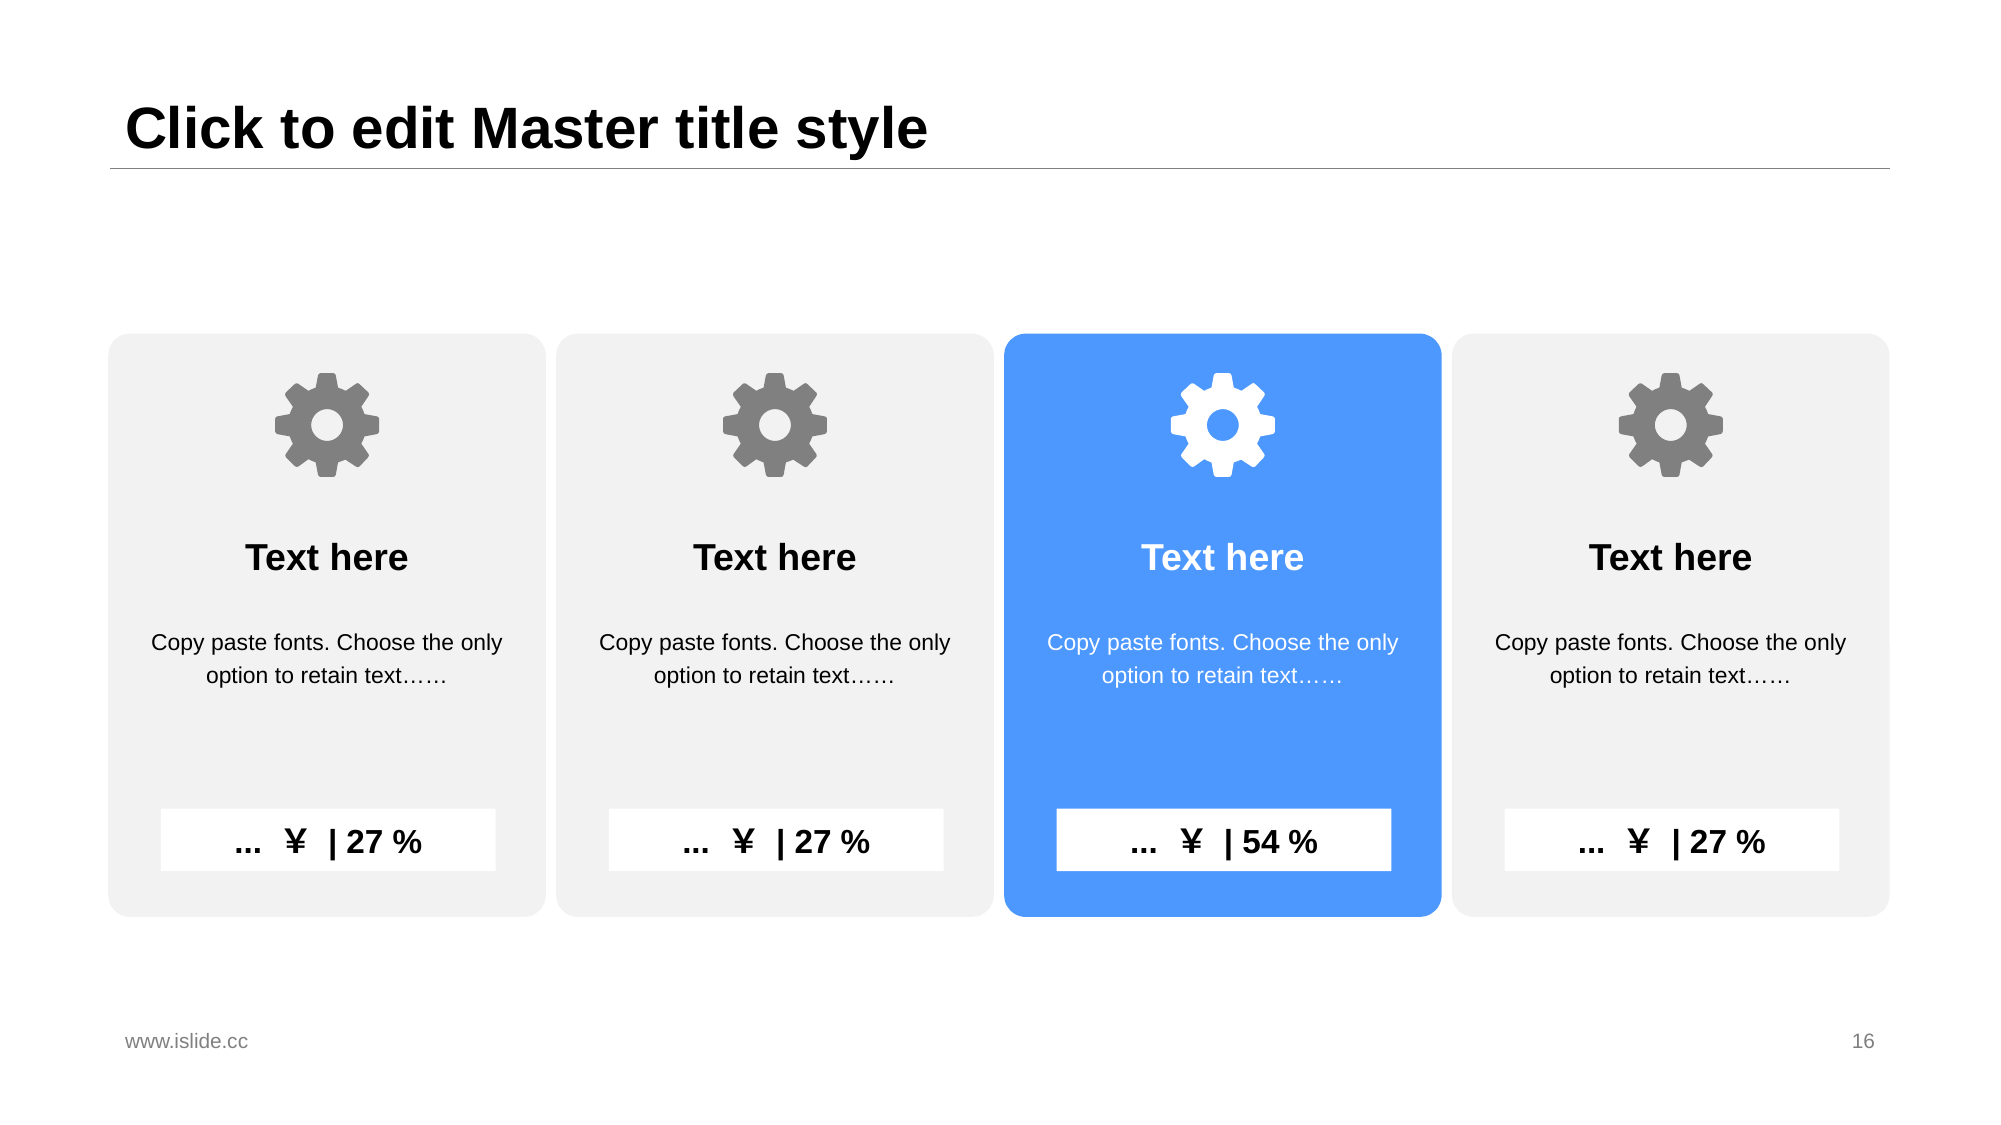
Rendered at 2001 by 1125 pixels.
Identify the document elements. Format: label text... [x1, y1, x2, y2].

title Click to edit Master title style [109, 0, 1890, 169]
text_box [108, 333, 1890, 917]
slide_number 16 [1412, 1023, 1890, 1058]
footer www.islide.cc [109, 1023, 790, 1058]
